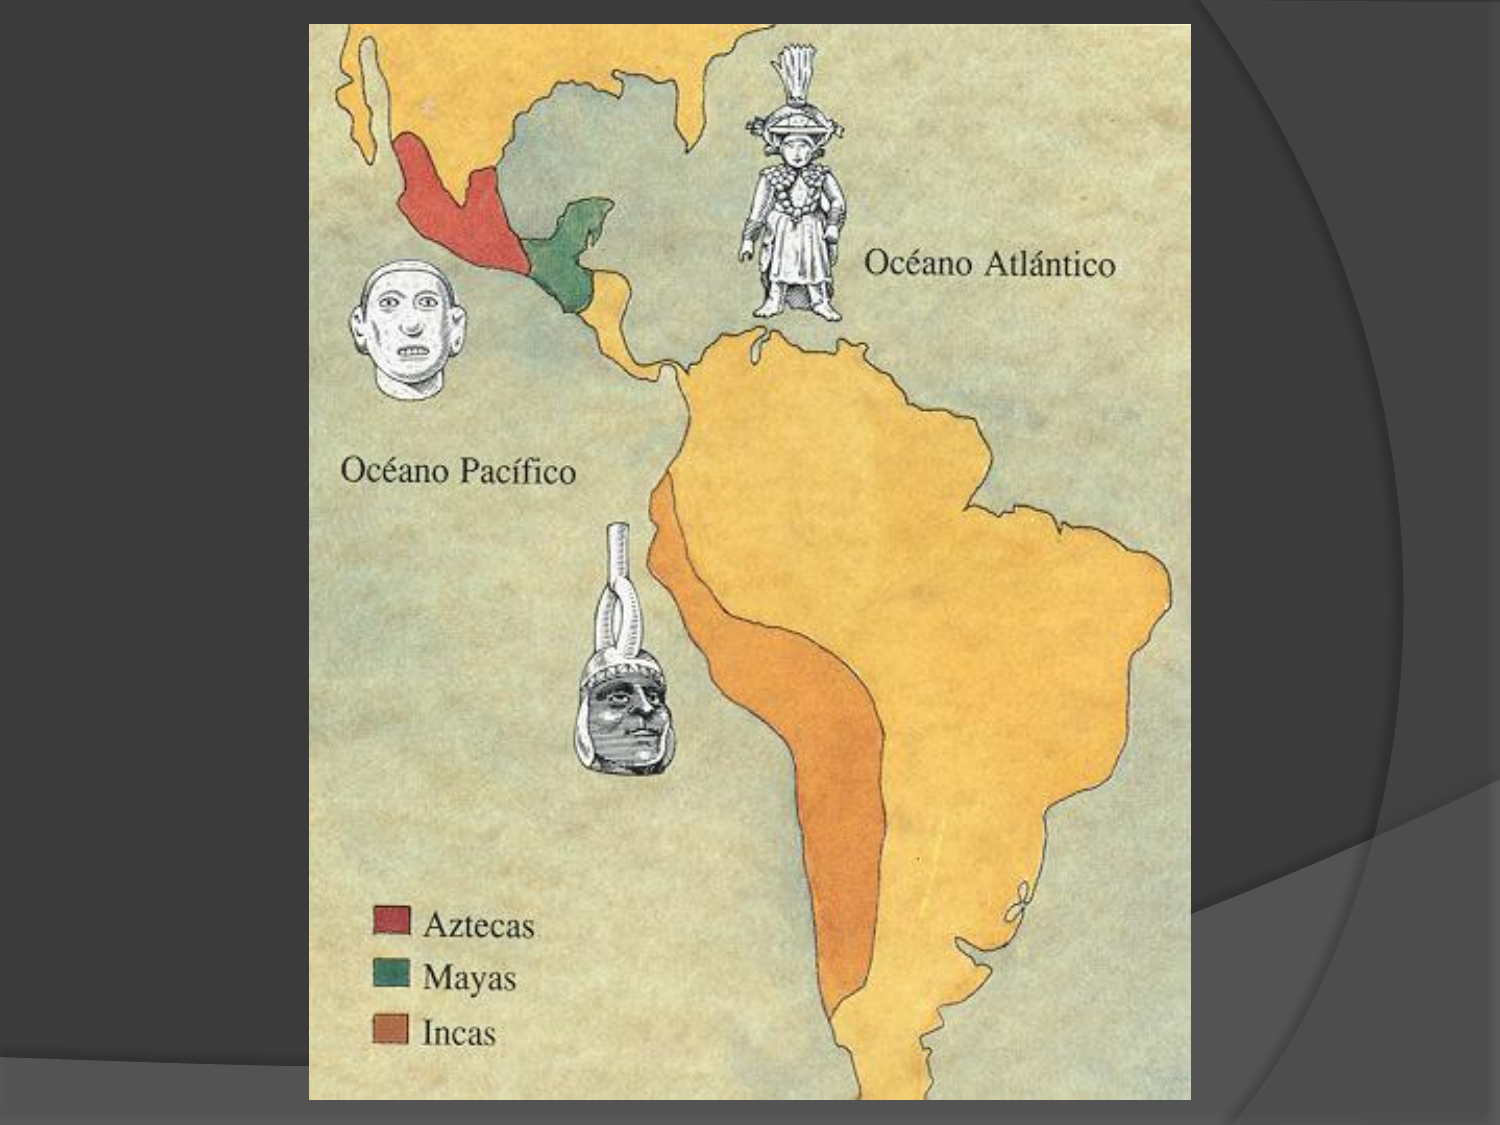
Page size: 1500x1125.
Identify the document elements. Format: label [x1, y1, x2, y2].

picture [309, 24, 1191, 1101]
